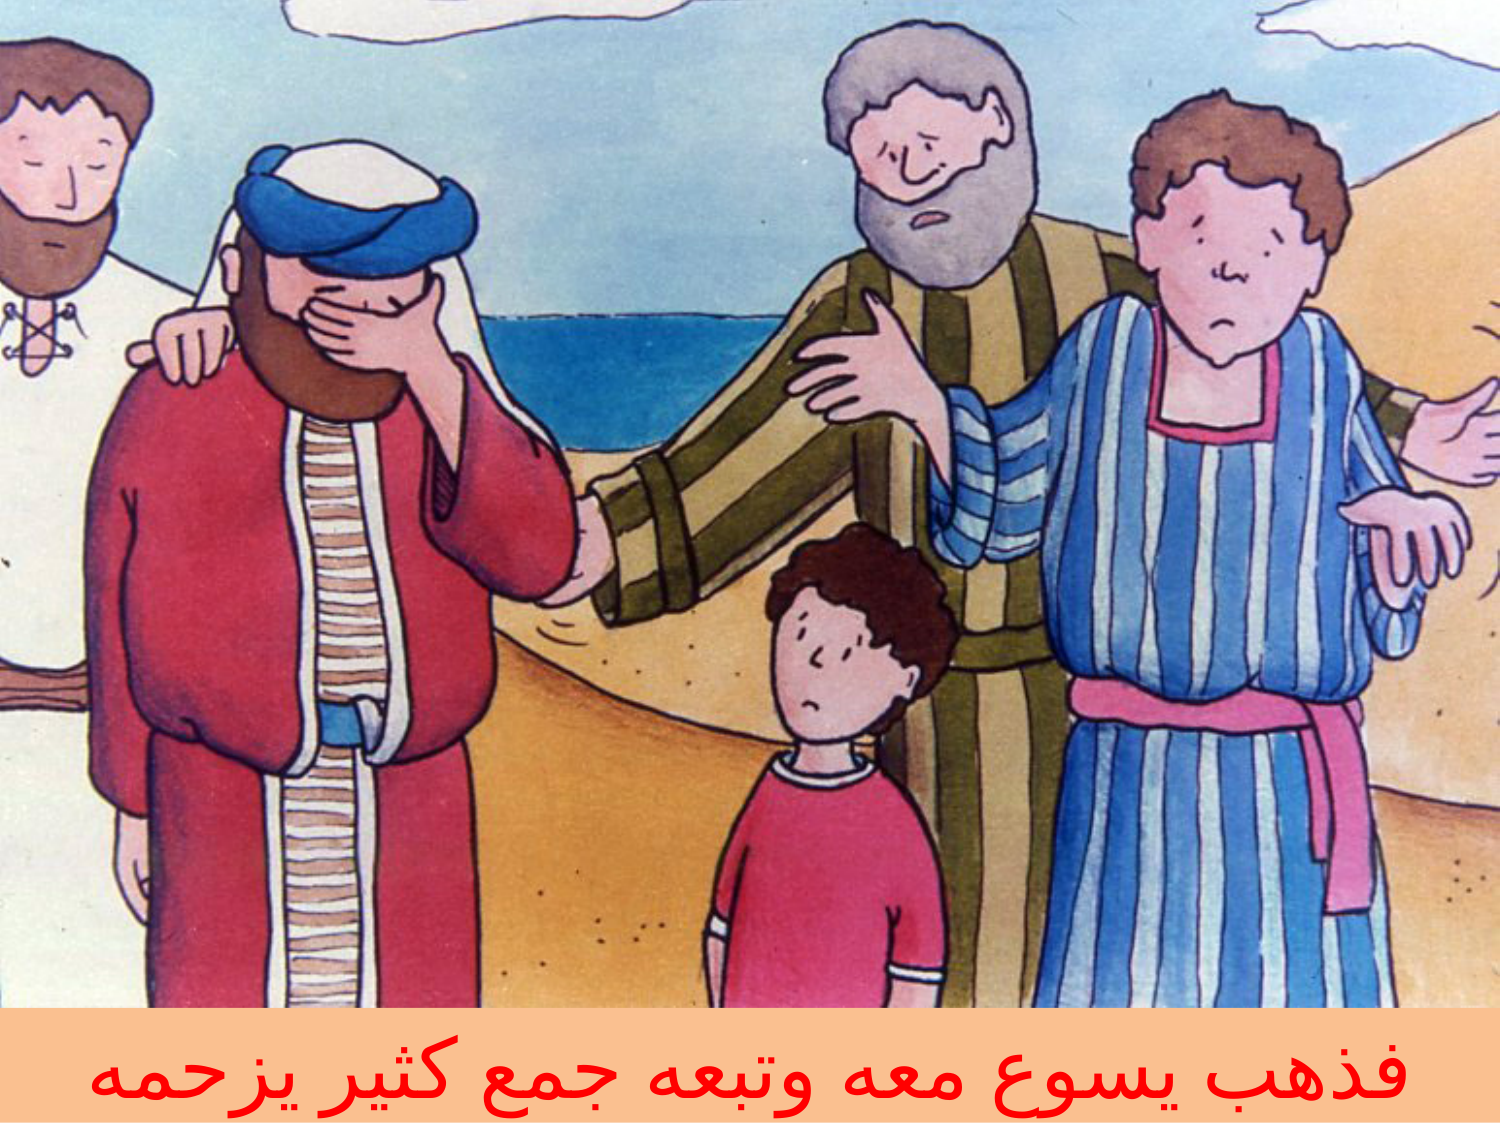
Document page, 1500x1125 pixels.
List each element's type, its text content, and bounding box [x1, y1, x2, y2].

text_box فذهب يسوع معه وتبعه جمع كثير يزحمه [0, 1014, 1500, 1123]
picture [0, 0, 1500, 1008]
